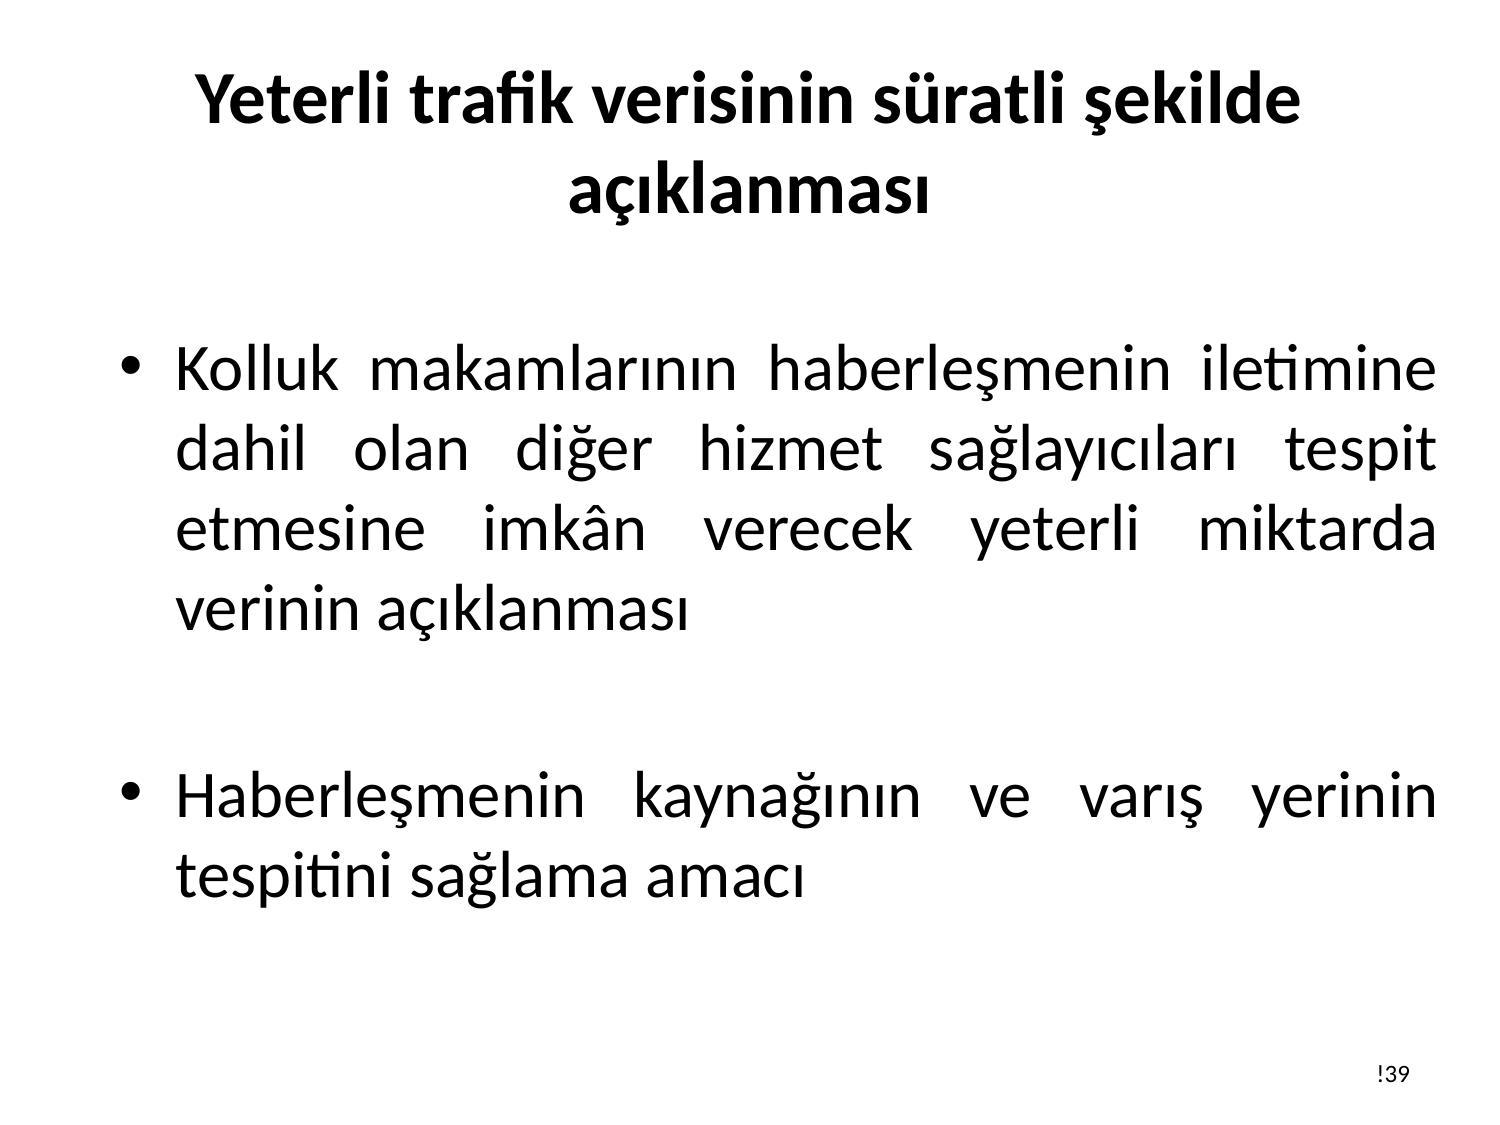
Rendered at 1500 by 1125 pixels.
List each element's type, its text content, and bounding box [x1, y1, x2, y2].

slide_number !39 [1074, 1042, 1425, 1103]
list Kolluk makamlarının haberleşmenin iletimine dahil olan diğer hizmet sağlayıcıları tespit etmesine imkân verecek yeterli miktarda verinin açıklanması Haberleşmenin kaynağının ve varış yerinin tespitini sağlama amacı [103, 316, 1455, 960]
title Yeterli trafik verisinin süratli şekilde açıklanması [74, 44, 1426, 233]
